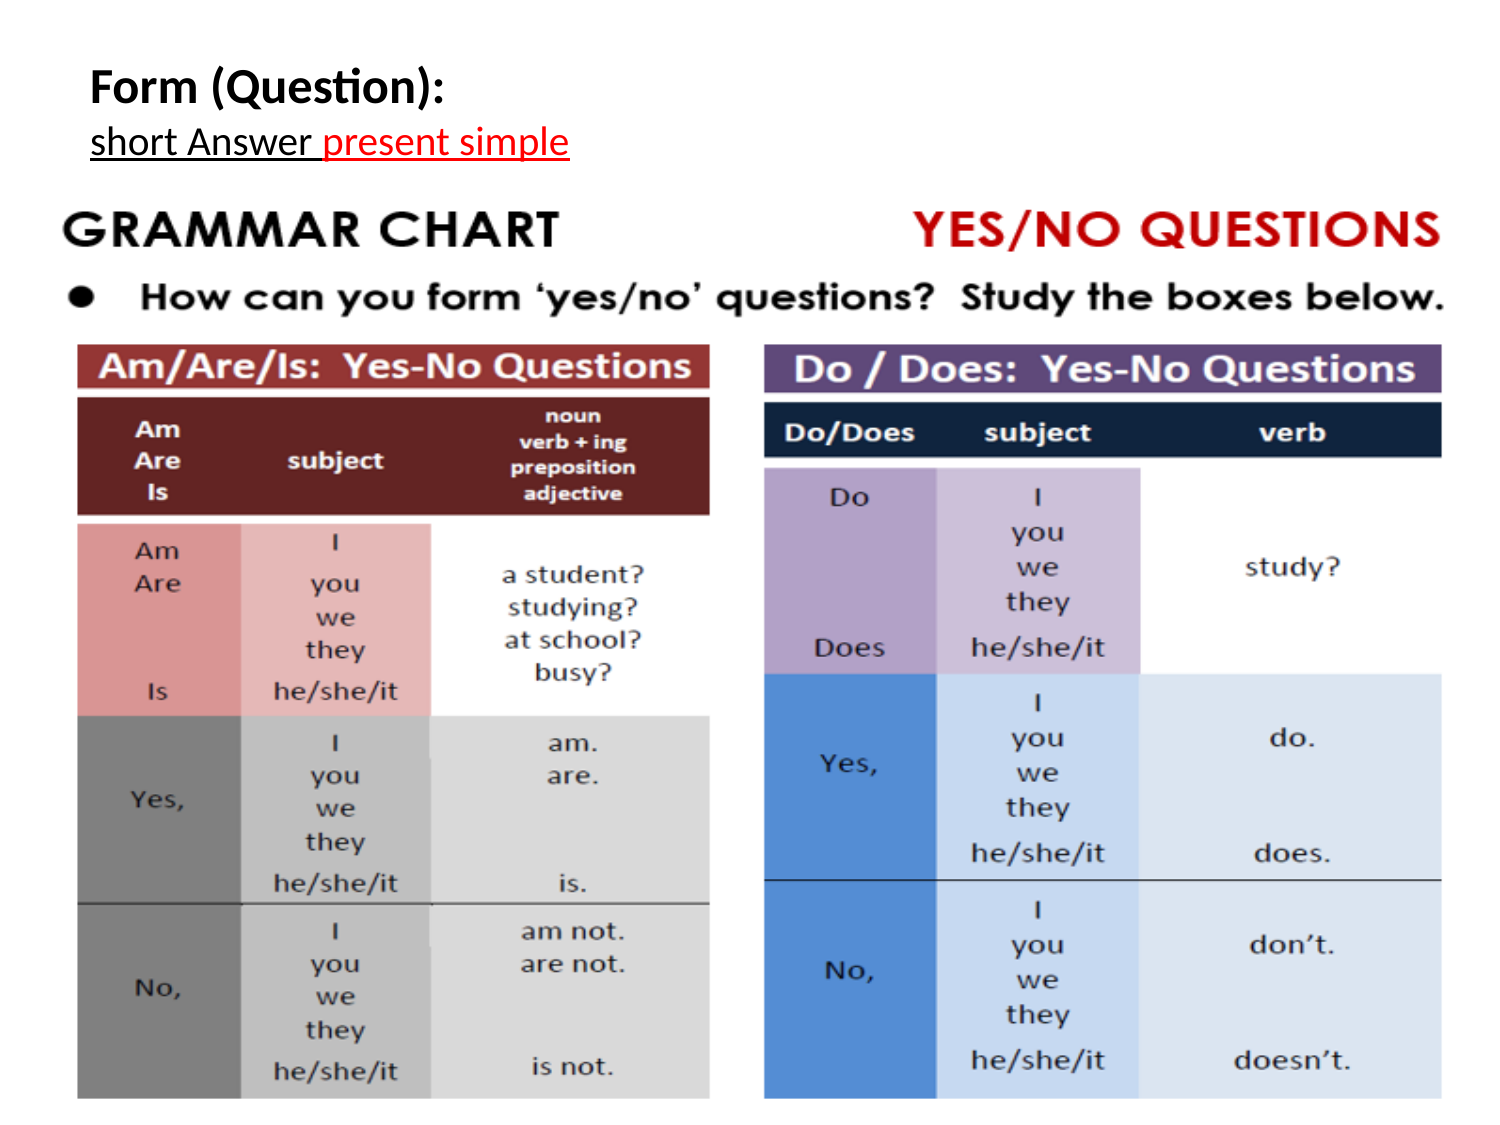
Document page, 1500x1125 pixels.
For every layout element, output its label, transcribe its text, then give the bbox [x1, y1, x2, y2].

picture [44, 198, 1459, 1108]
title Form (Question): short Answer present simple [75, 45, 1425, 197]
